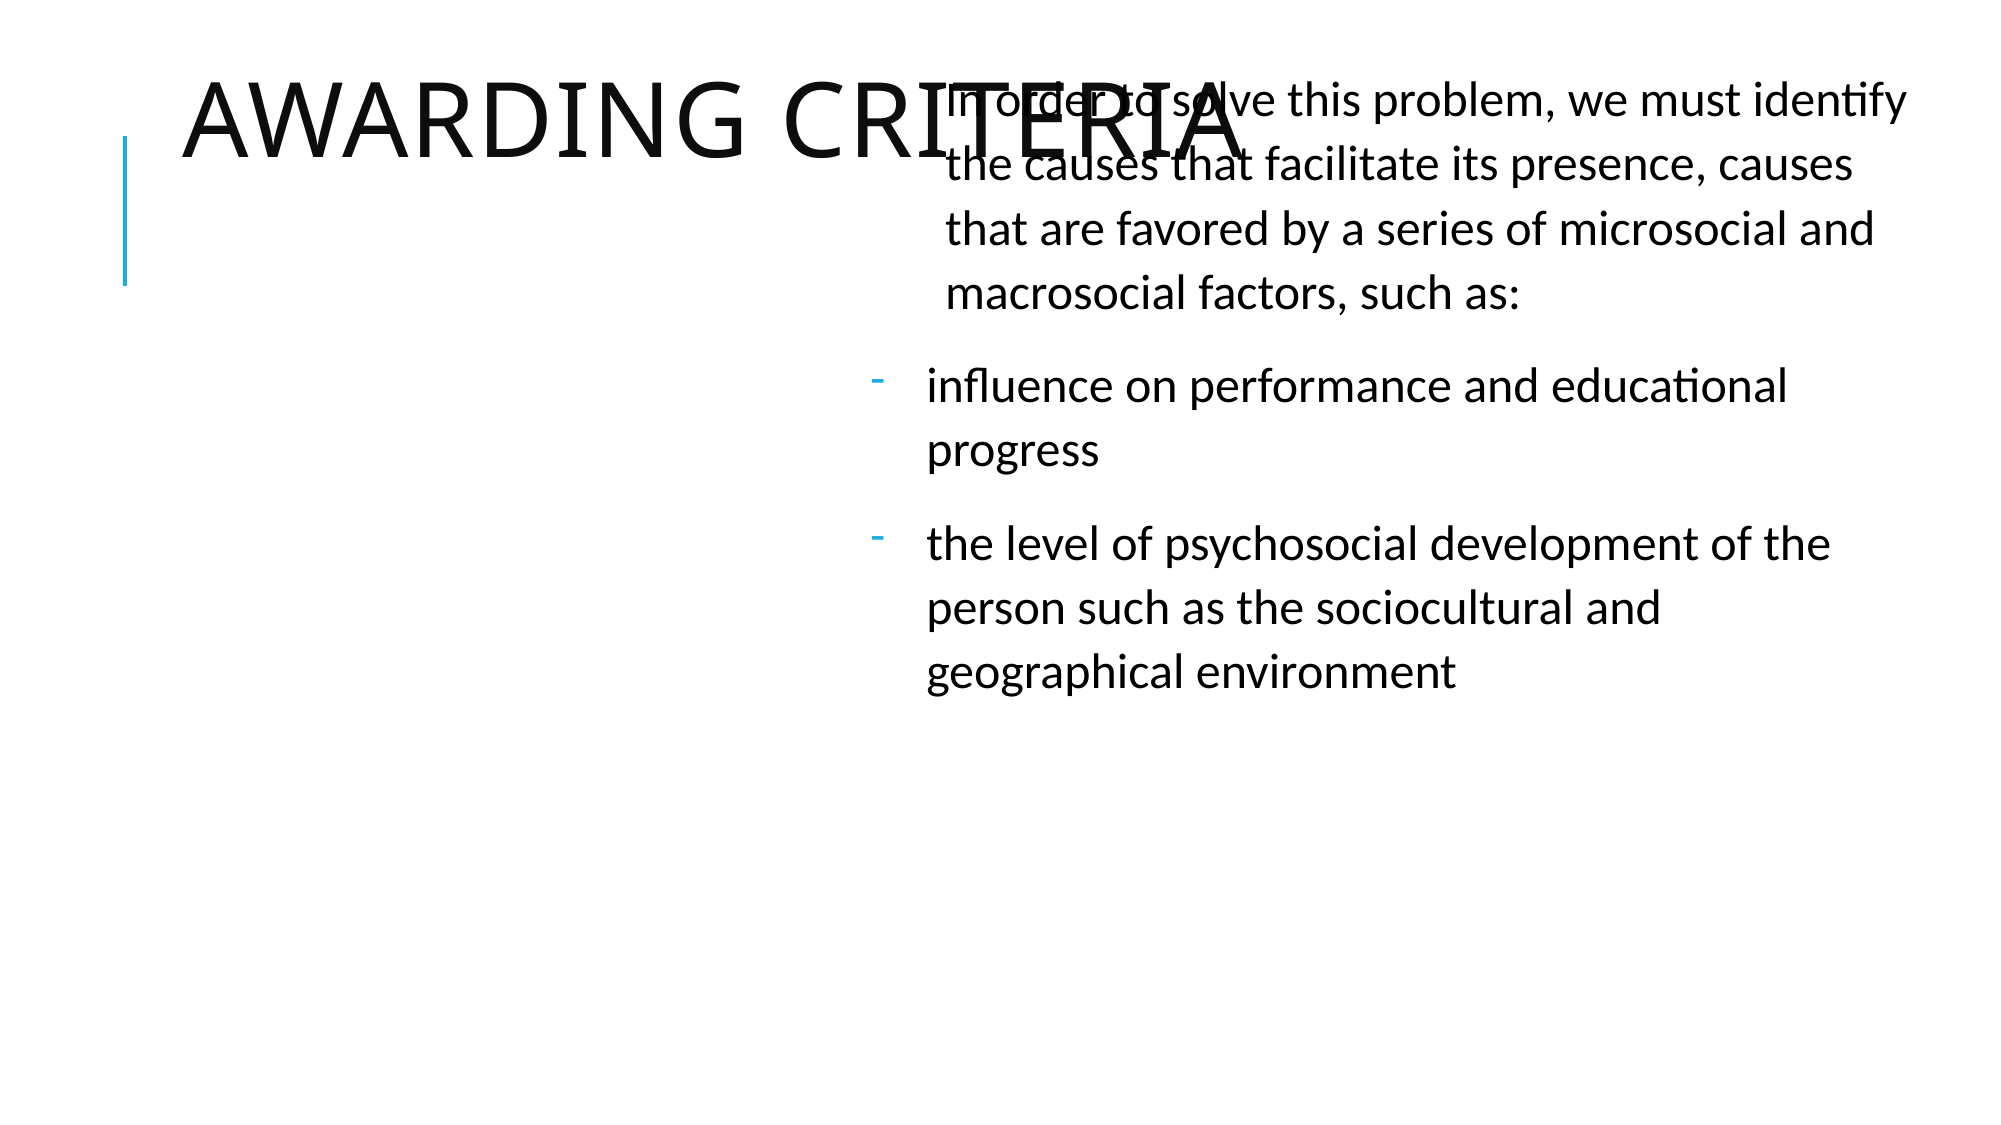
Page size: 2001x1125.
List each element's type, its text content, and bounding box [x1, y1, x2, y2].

list In order to solve this problem, we must identify the causes that facilitate its presence, causes that are favored by a series of microsocial and macrosocial factors, such as: influence on performance and educational progress the level of psychosocial development of the person such as the sociocultural and geographical environment [862, 54, 1937, 1071]
title AWARDING CRITERIA [168, 54, 862, 201]
